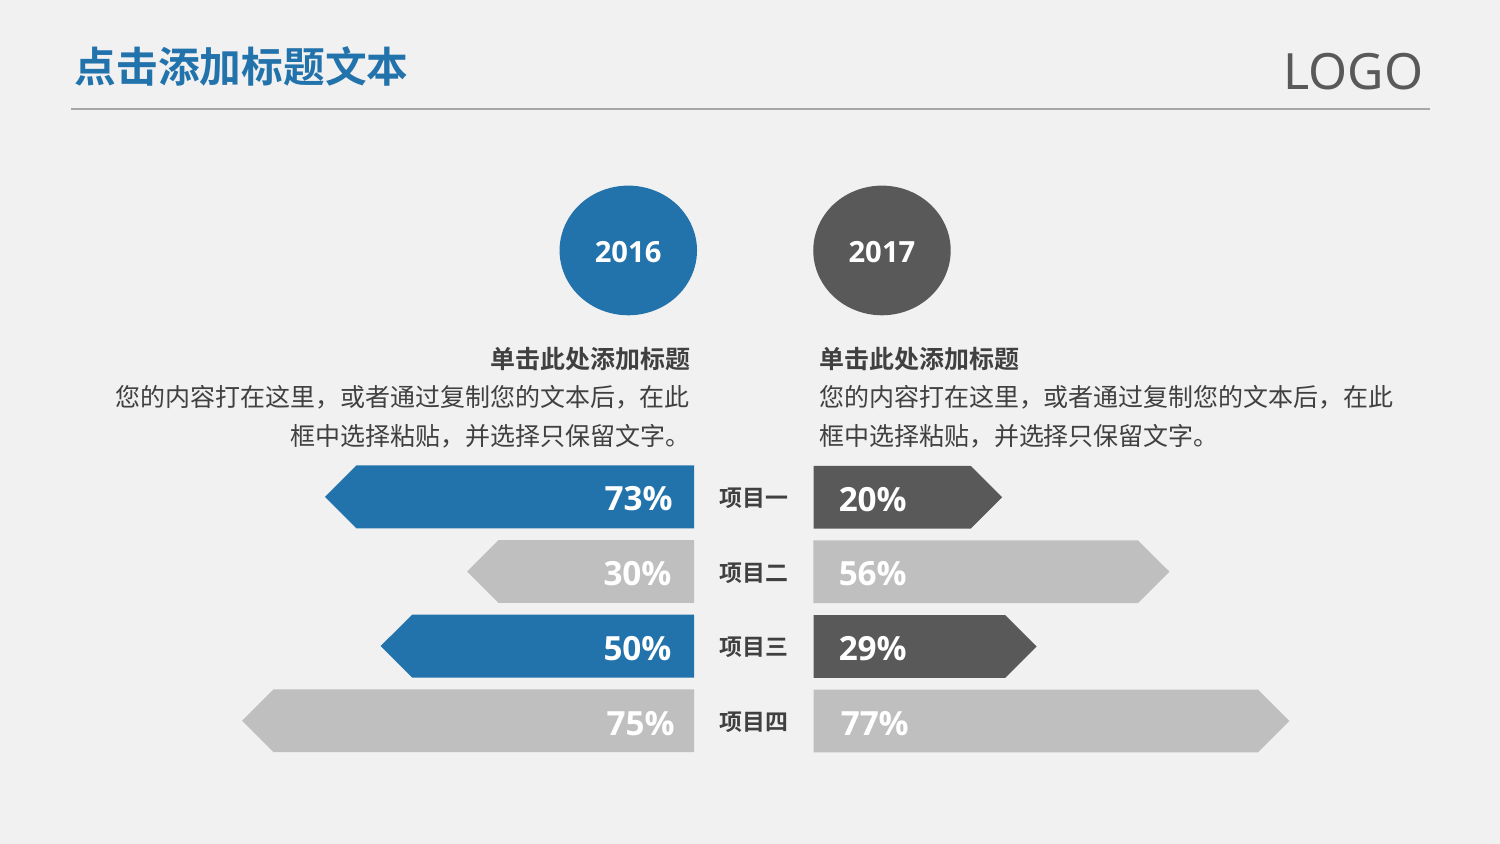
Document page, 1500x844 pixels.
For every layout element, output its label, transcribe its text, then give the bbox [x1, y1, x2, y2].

text_box 20% [827, 472, 919, 524]
text_box LOGO [1268, 31, 1439, 107]
text_box 项目四 [708, 702, 800, 741]
text_box 2016 [557, 183, 700, 318]
text_box [240, 687, 697, 755]
text_box [811, 687, 1292, 755]
text_box 77% [829, 696, 921, 748]
text_box 单击此处添加标题 您的内容打在这里，或者通过复制您的文本后，在此框中选择粘贴，并选择只保留文字。 [813, 331, 1424, 454]
text_box 73% [593, 471, 684, 523]
text_box 项目二 [707, 552, 800, 592]
text_box 29% [827, 621, 919, 673]
text_box 30% [592, 546, 683, 598]
text_box [465, 538, 697, 605]
text_box 75% [595, 696, 687, 748]
text_box [322, 463, 697, 531]
text_box 50% [592, 621, 683, 673]
text_box 点击添加标题文本 [59, 33, 424, 99]
text_box [811, 613, 1039, 680]
text_box 单击此处添加标题 您的内容打在这里，或者通过复制您的文本后，在此框中选择粘贴，并选择只保留文字。 [100, 331, 697, 454]
text_box [811, 463, 1005, 531]
text_box 2017 [811, 183, 953, 318]
text_box [811, 538, 1172, 606]
text_box 项目三 [708, 627, 800, 666]
text_box [378, 612, 697, 680]
text_box 56% [827, 546, 919, 598]
text_box 项目一 [707, 478, 800, 518]
